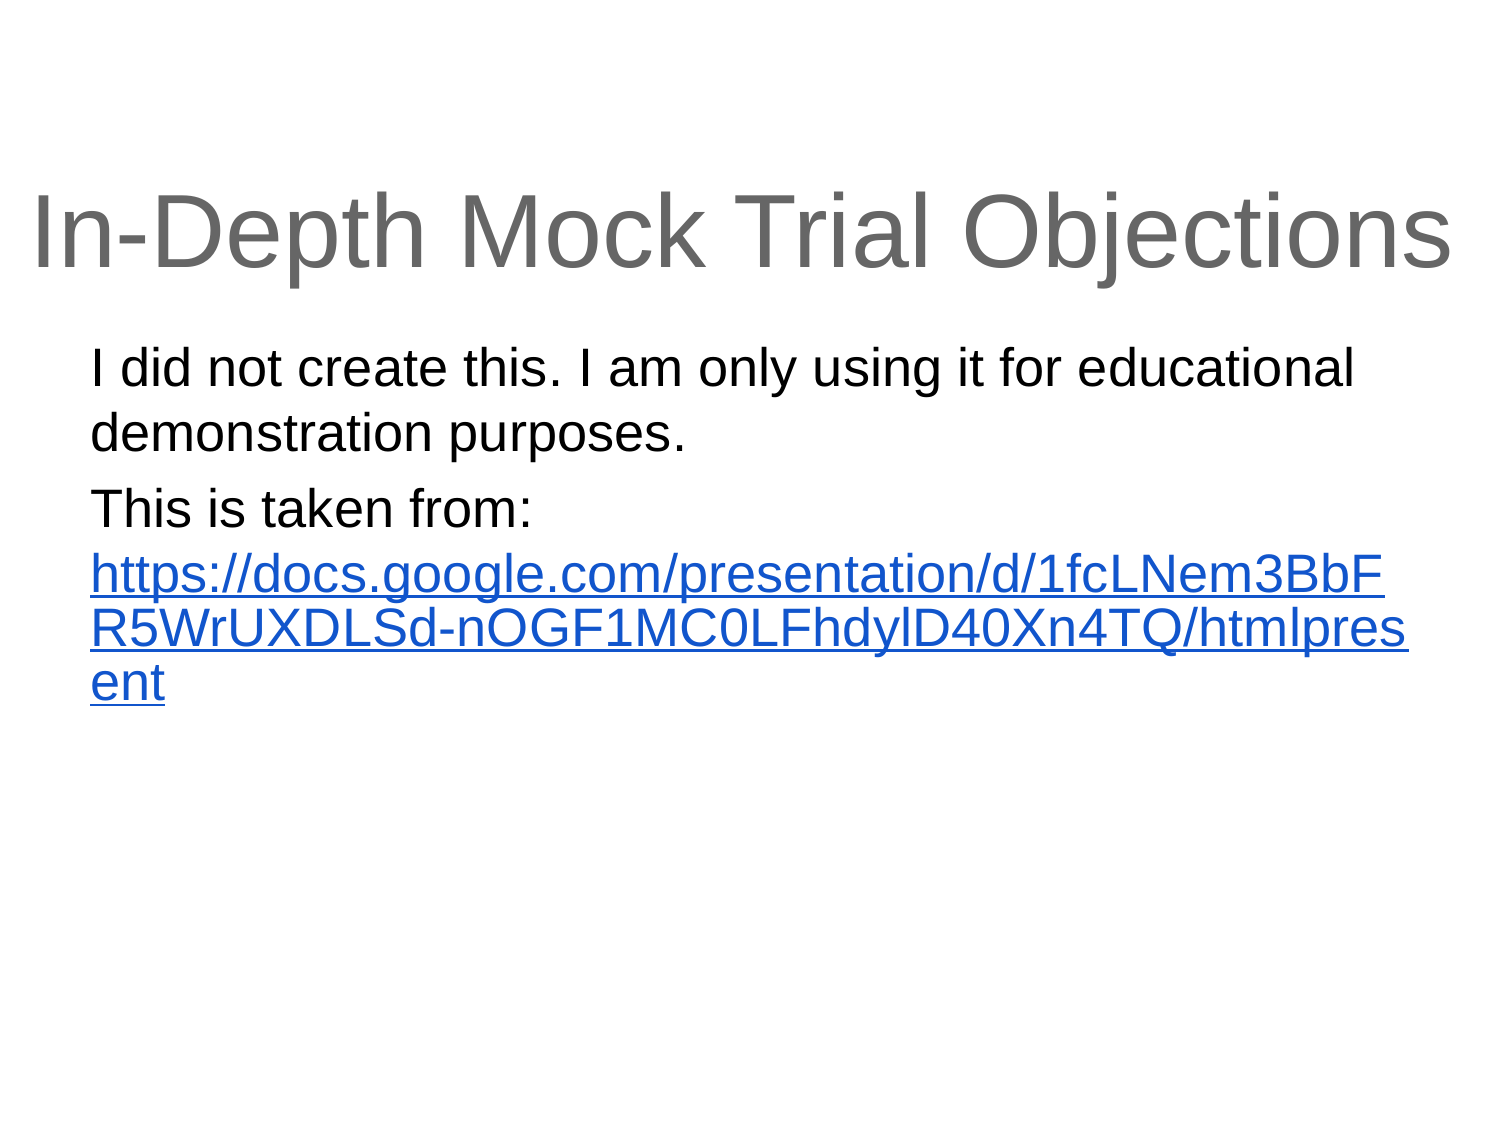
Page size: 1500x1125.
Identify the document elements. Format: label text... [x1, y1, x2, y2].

list I did not create this. I am only using it for educational demonstration purposes. This is taken from: https://docs.google.com/presentation/d/1fcLNem3BbFR5WrUXDLSd-nOGF1MC0LFhdylD40Xn4TQ/htmlpresent [75, 317, 1425, 1038]
title In-Depth Mock Trial Objections [14, 115, 1490, 303]
